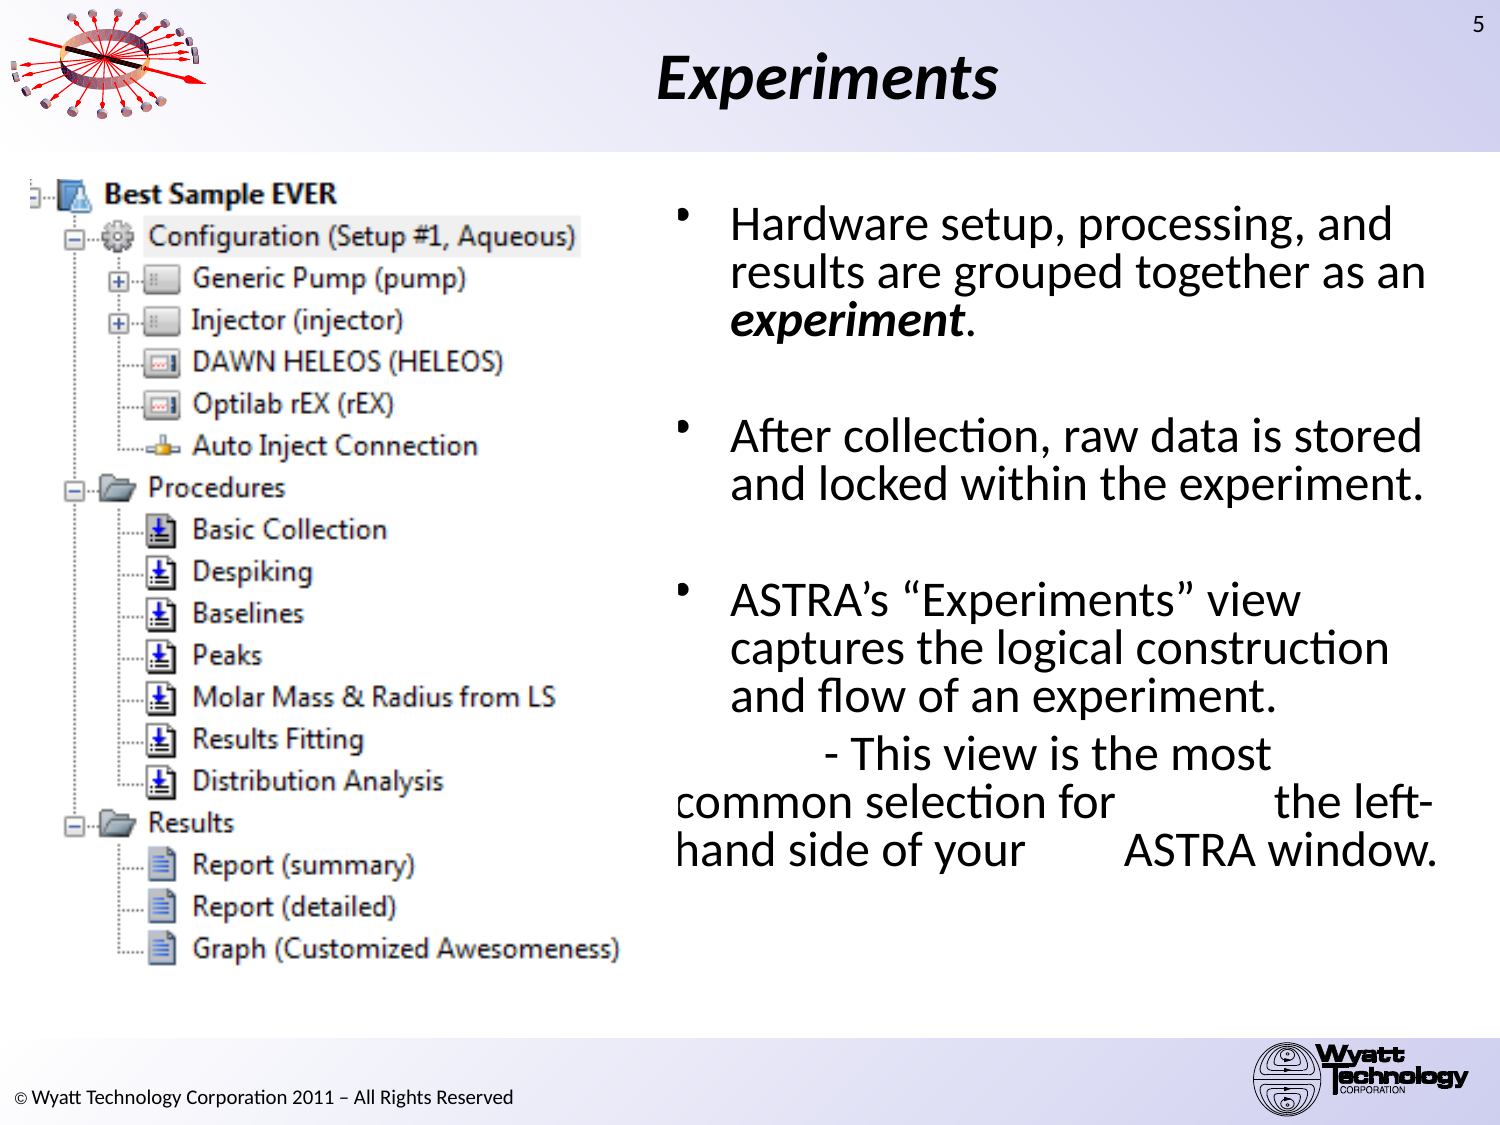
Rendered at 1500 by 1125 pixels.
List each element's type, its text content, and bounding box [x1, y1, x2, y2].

text_box [683, 264, 793, 921]
list Hardware setup, processing, and results are grouped together as an experiment. After collection, raw data is stored and locked within the experiment. ASTRA’s “Experiments” view captures the logical construction and flow of an experiment. - This view is the most common selection for the left-hand side of your ASTRA window. [683, 194, 1455, 958]
picture [29, 178, 679, 1007]
title Experiments [217, 25, 1438, 120]
